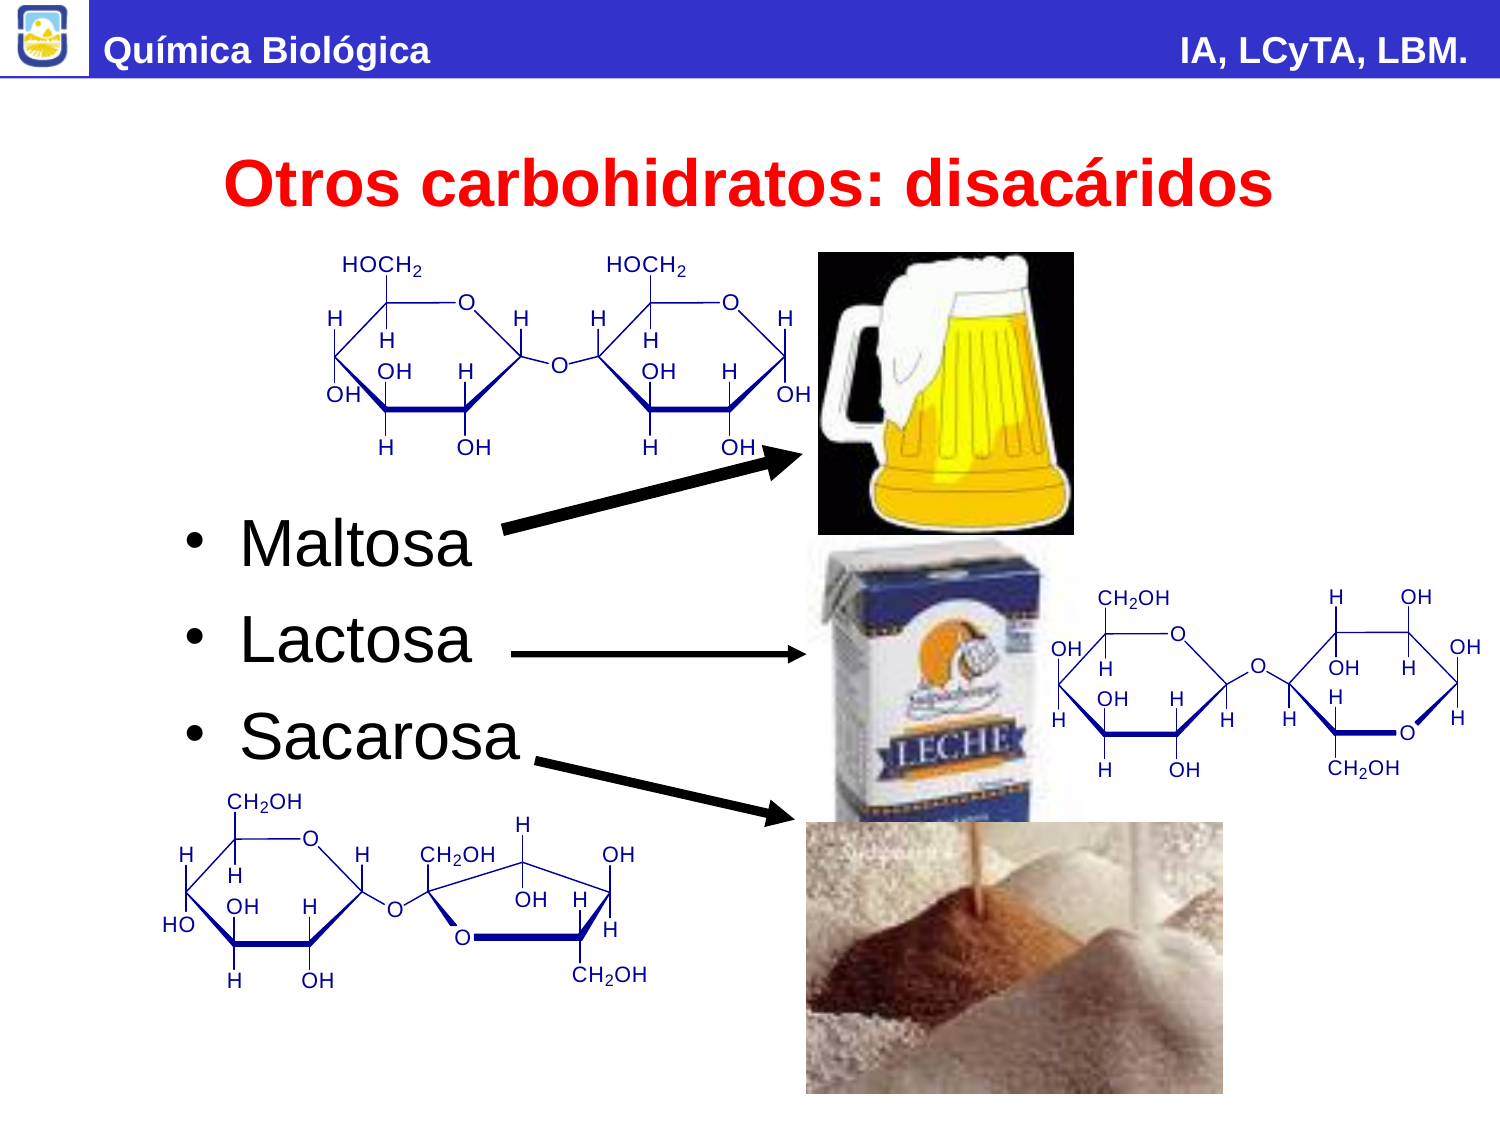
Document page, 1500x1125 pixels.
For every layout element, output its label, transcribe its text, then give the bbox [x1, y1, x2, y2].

title Otros carbohidratos: disacáridos [75, 128, 1425, 233]
list Maltosa Lactosa Sacarosa [168, 491, 584, 784]
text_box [0, 0, 1500, 83]
text_box [655, 787, 795, 823]
picture [317, 244, 1487, 1095]
picture [155, 785, 653, 999]
text_box [511, 648, 801, 661]
